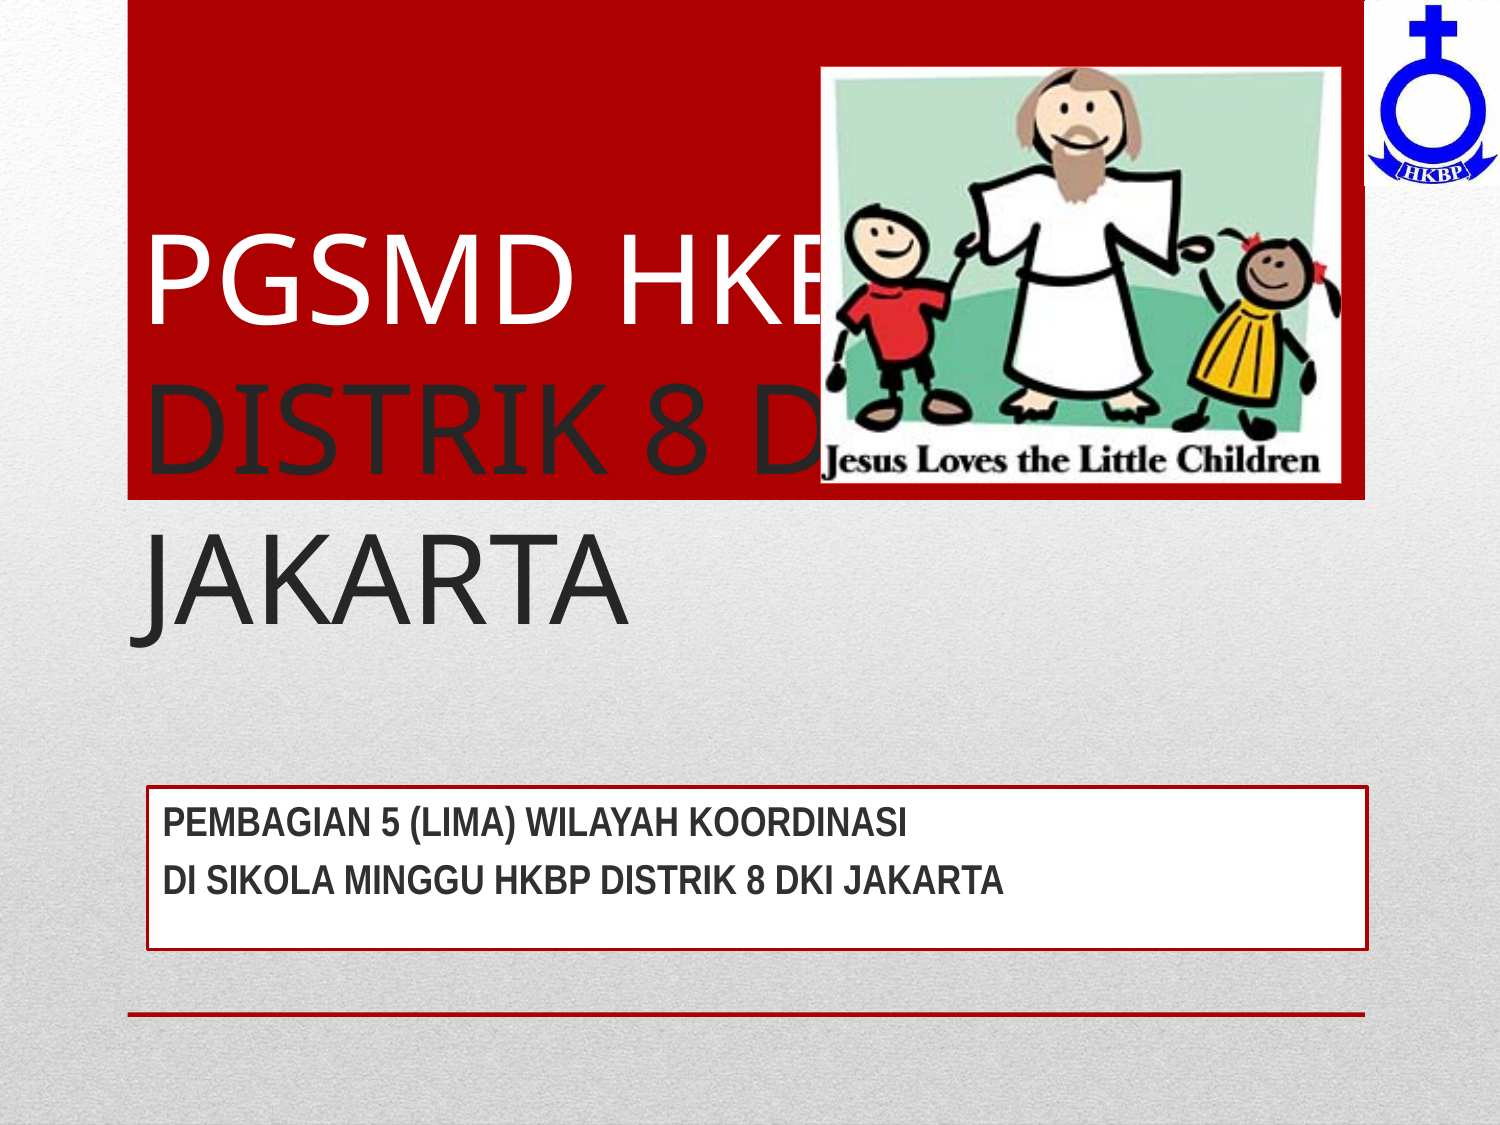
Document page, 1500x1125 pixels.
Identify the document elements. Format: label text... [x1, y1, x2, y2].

picture [1363, 0, 1500, 187]
picture [820, 65, 1343, 484]
title PGSMD HKBP DISTRIK 8 DKI JAKARTA [125, 113, 1363, 657]
subtitle PEMBAGIAN 5 (LIMA) WILAYAH KOORDINASI DI SIKOLA MINGGU HKBP DISTRIK 8 DKI JAKARTA [146, 785, 1369, 951]
